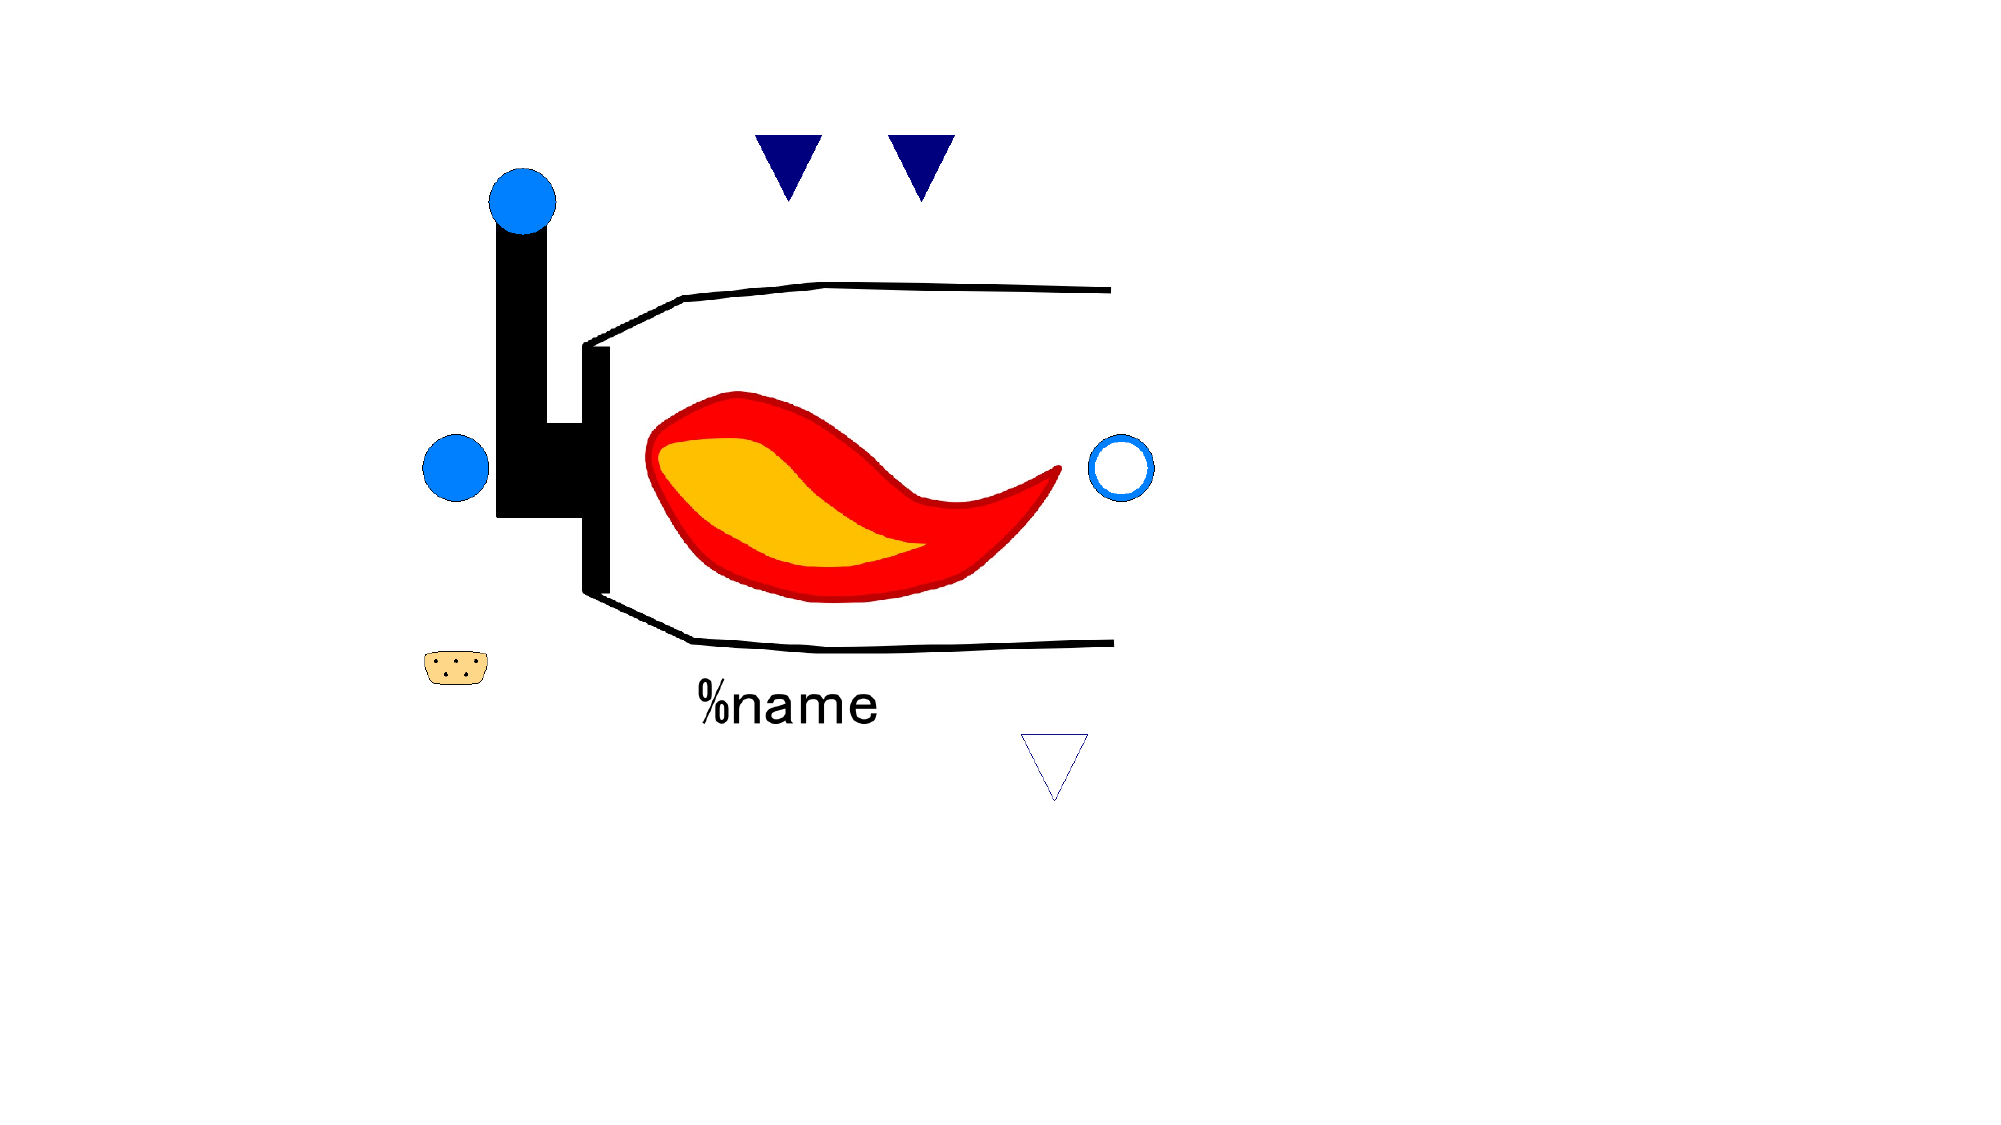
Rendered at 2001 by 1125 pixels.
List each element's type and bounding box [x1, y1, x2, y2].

picture [406, 118, 1171, 818]
